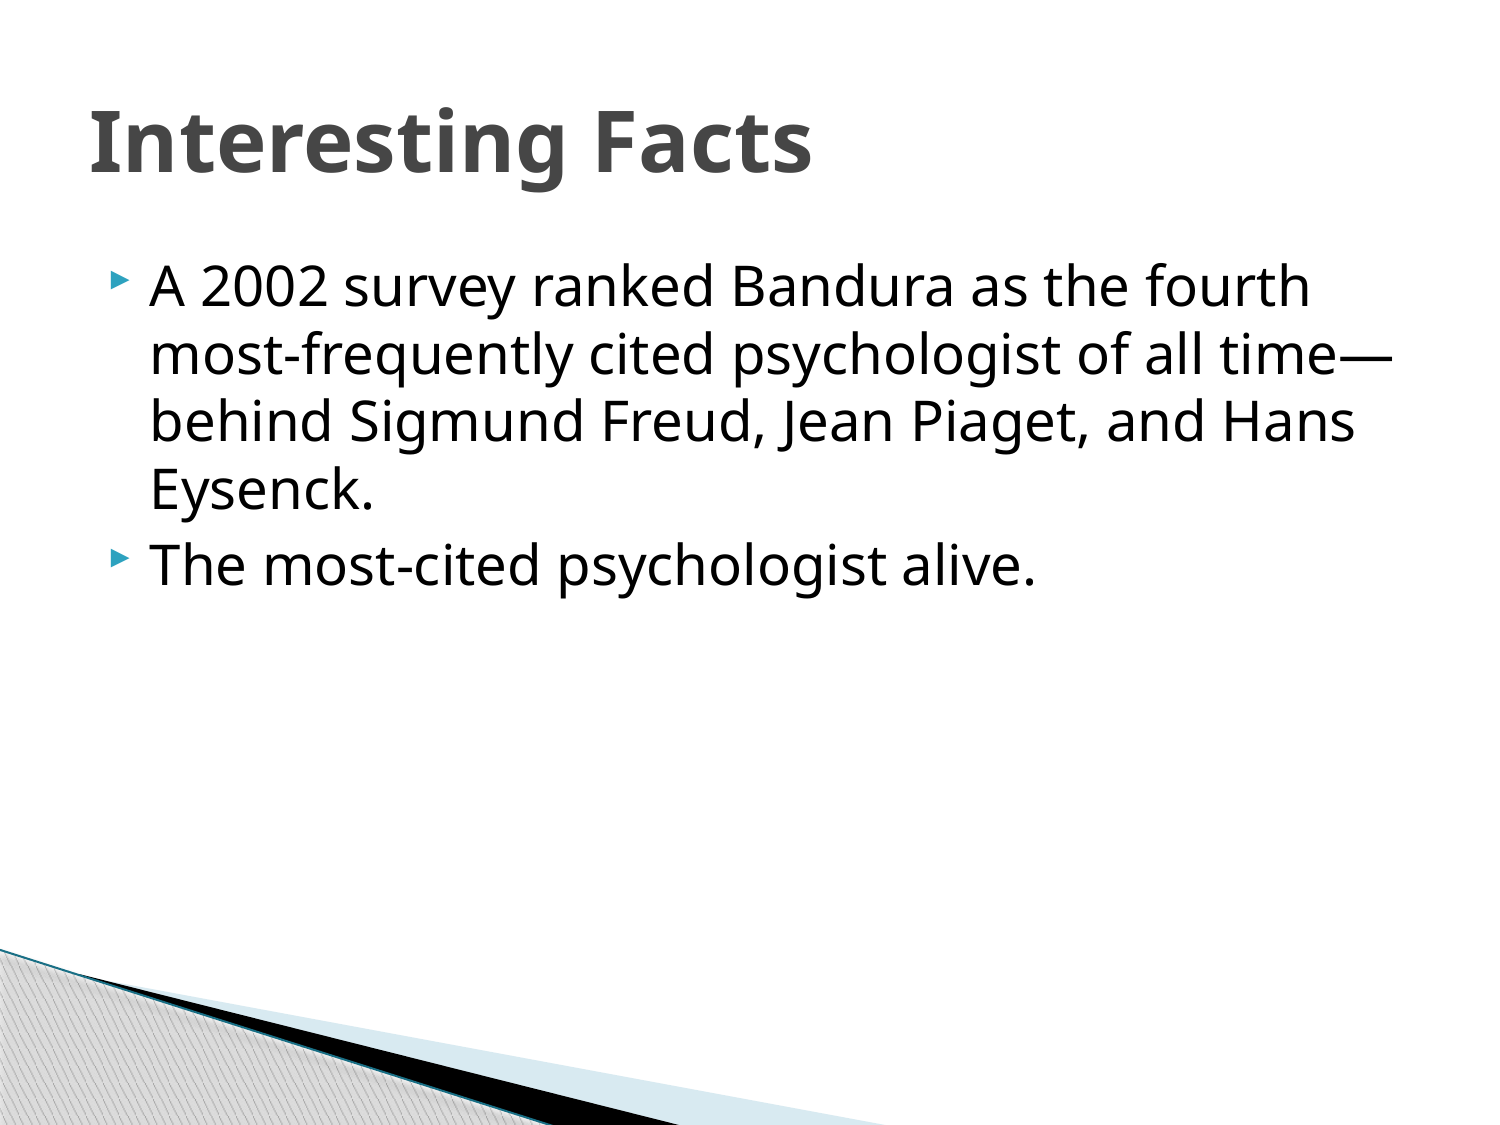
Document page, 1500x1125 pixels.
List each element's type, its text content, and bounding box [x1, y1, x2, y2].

list A 2002 survey ranked Bandura as the fourth most-frequently cited psychologist of all time—behind Sigmund Freud, Jean Piaget, and Hans Eysenck. The most-cited psychologist alive. [75, 243, 1425, 986]
title Interesting Facts [75, 45, 1425, 233]
